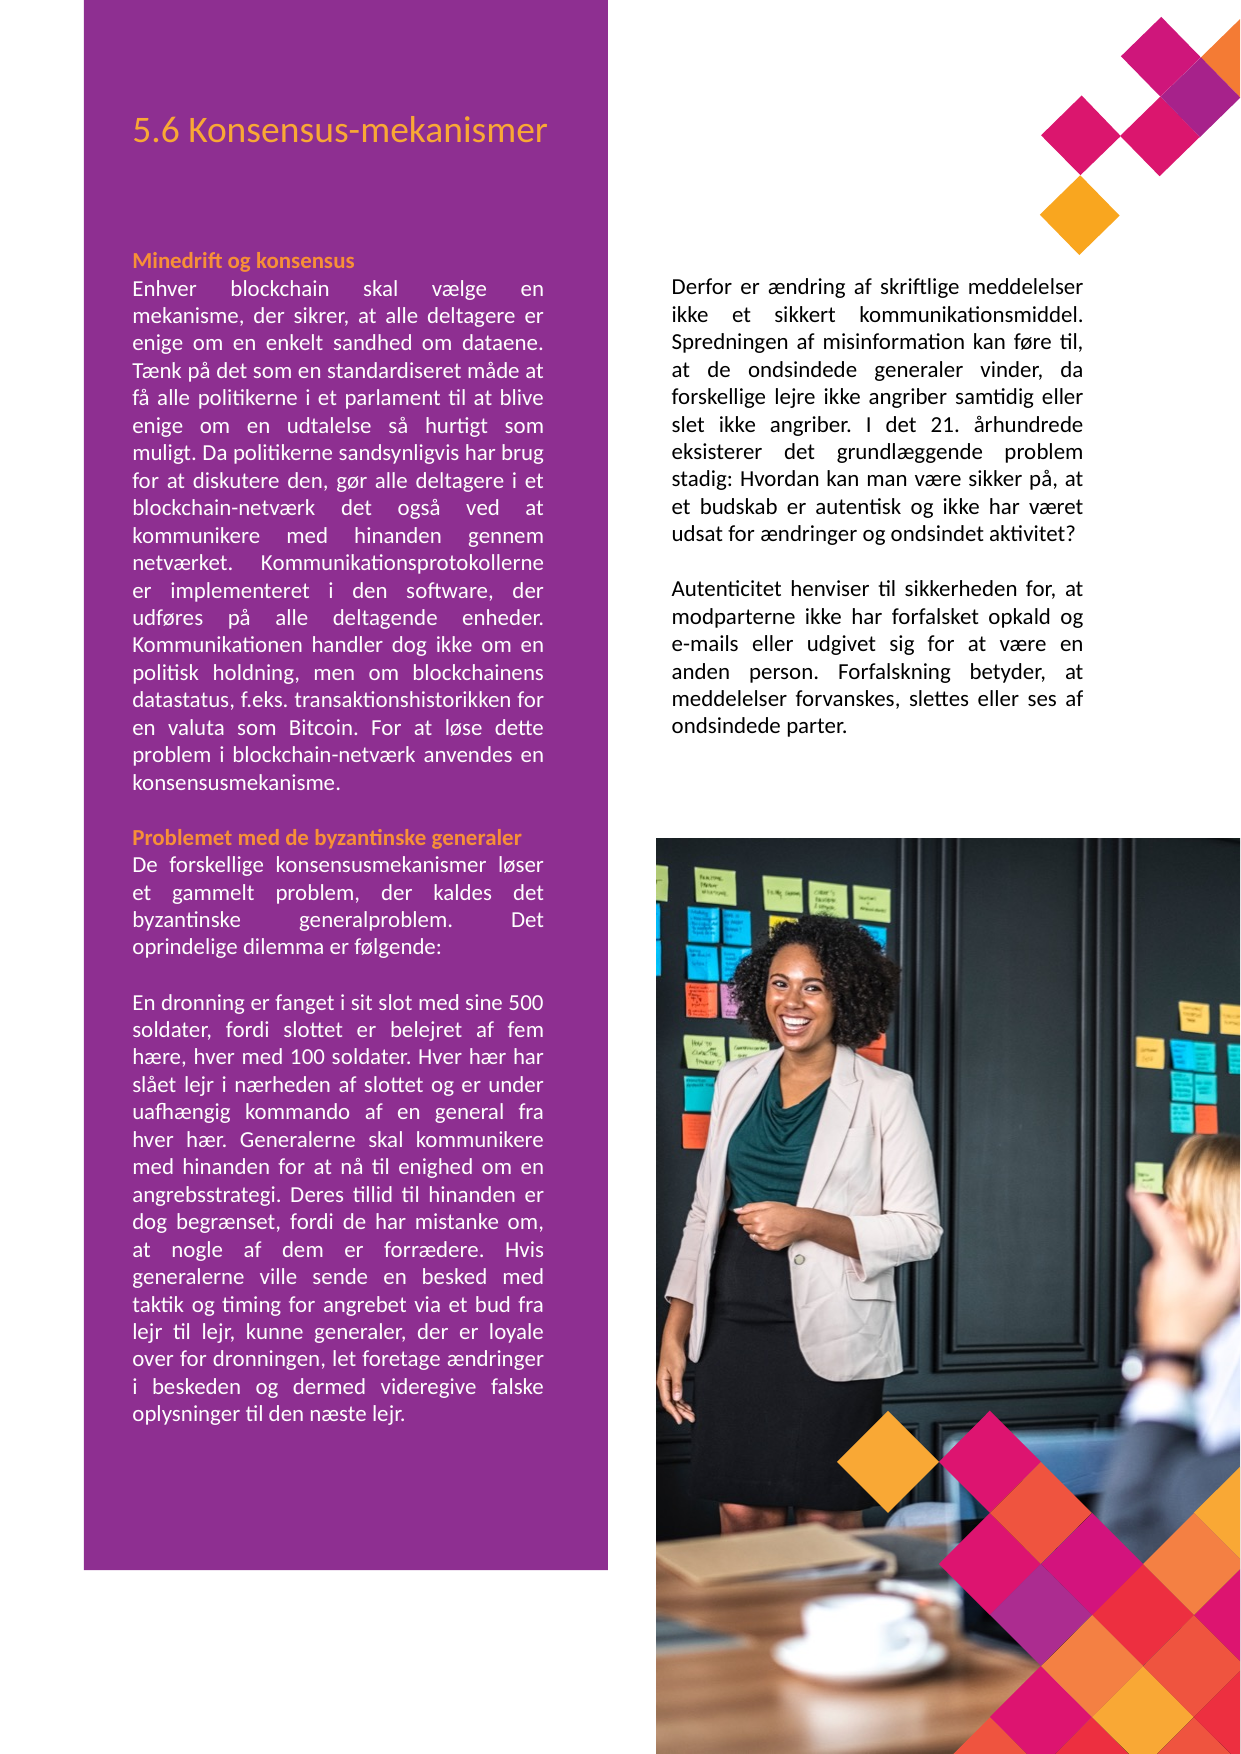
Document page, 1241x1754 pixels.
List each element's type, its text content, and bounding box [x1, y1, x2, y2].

text_box Derfor er ændring af skriftlige meddelelser ikke et sikkert kommunikationsmiddel. Spredningen af misinformation kan føre til, at de ondsindede generaler vinder, da forskellige lejre ikke angriber samtidig eller slet ikke angriber. I det 21. århundrede eksisterer det grundlæggende problem stadig: Hvordan kan man være sikker på, at et budskab er autentisk og ikke har været udsat for ændringer og ondsindet aktivitet? Autenticitet henviser til sikkerheden for, at modparterne ikke har forfalsket opkald og e-mails eller udgivet sig for at være en anden person. Forfalskning betyder, at meddelelser forvanskes, slettes eller ses af ondsindede parter. [656, 264, 1099, 838]
picture [656, 838, 1241, 1754]
list 5.6 Konsensus-mekanismer [117, 97, 588, 242]
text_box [1041, 28, 1241, 244]
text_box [851, 1410, 1241, 1754]
list Minedrift og konsensus Enhver blockchain skal vælge en mekanisme, der sikrer, at alle deltagere er enige om en enkelt sandhed om dataene. Tænk på det som en standardiseret måde at få alle politikerne i et parlament til at blive enige om en udtalelse så hurtigt som muligt. Da politikerne sandsynligvis har brug for at diskutere den, gør alle deltagere i et blockchain-netværk det også ved at kommunikere med hinanden gennem netværket. Kommunikationsprotokollerne er implementeret i den software, der udføres på alle deltagende enheder. Kommunikationen handler dog ikke om en politisk holdning, men om blockchainens datastatus, f.eks. transaktionshistorikken for en valuta som Bitcoin. For at løse dette problem i blockchain-netværk anvendes en konsensusmekanisme. Problemet med de byzantinske generaler De forskellige konsensusmekanismer løser et gammelt problem, der kaldes det byzantinske generalproblem. Det oprindelige dilemma er følgende: En dronning er fanget i sit slot med sine 500 soldater, fordi slottet er belejret af fem hære, hver med 100 soldater. Hver hær har slået lejr i nærheden af slottet og er under uafhængig kommando af en general fra hver hær. Generalerne skal kommunikere med hinanden for at nå til enighed om en angrebsstrategi. Deres tillid til hinanden er dog begrænset, fordi de har mistanke om, at nogle af dem er forrædere. Hvis generalerne ville sende en besked med taktik og timing for angrebet via et bud fra lejr til lejr, kunne generaler, der er loyale over for dronningen, let foretage ændringer i beskeden og dermed videregive falske oplysninger til den næste lejr. [117, 238, 560, 1503]
